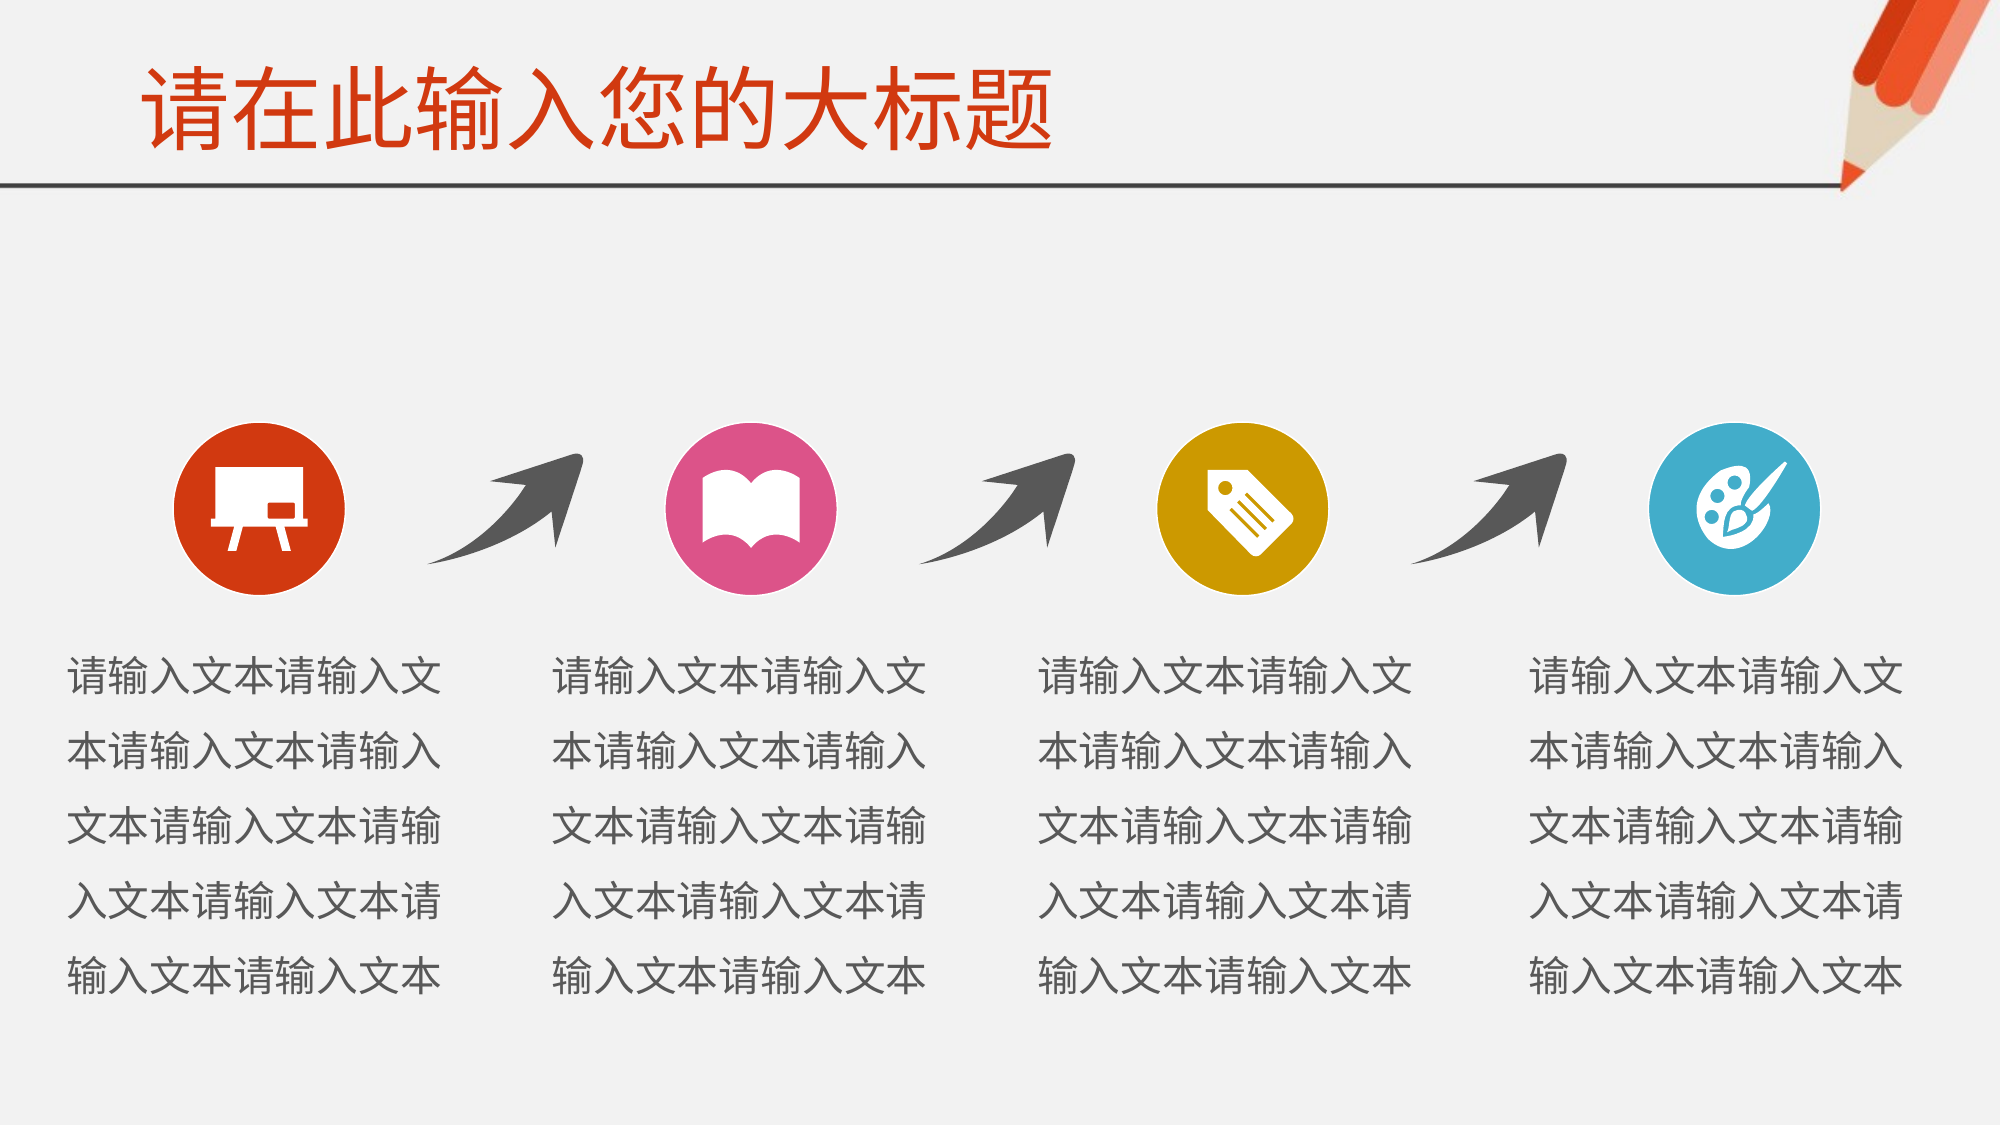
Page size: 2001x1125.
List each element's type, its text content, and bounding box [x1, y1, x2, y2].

text_box [1696, 465, 1771, 549]
text_box 请输入文本请输入文本请输入文本请输入文本请输入文本请输入文本请输入文本请输入文本请输入文本 [50, 623, 487, 1002]
text_box [918, 452, 1077, 566]
text_box [1744, 461, 1788, 511]
text_box [1207, 469, 1294, 557]
picture [0, 0, 2000, 1125]
text_box [426, 452, 585, 566]
text_box [1410, 452, 1568, 566]
text_box [173, 422, 346, 596]
text_box [210, 467, 308, 551]
text_box 请输入文本请输入文本请输入文本请输入文本请输入文本请输入文本请输入文本请输入文本请输入文本 [1022, 623, 1458, 1002]
text_box [1648, 422, 1821, 596]
text_box [664, 422, 838, 596]
text_box 请输入文本请输入文本请输入文本请输入文本请输入文本请输入文本请输入文本请输入文本请输入文本 [1513, 623, 1950, 1002]
text_box 请输入文本请输入文本请输入文本请输入文本请输入文本请输入文本请输入文本请输入文本请输入文本 [536, 623, 972, 1002]
text_box [1156, 422, 1330, 596]
title 请在此输入您的大标题 [123, 17, 1876, 172]
text_box [702, 469, 800, 548]
